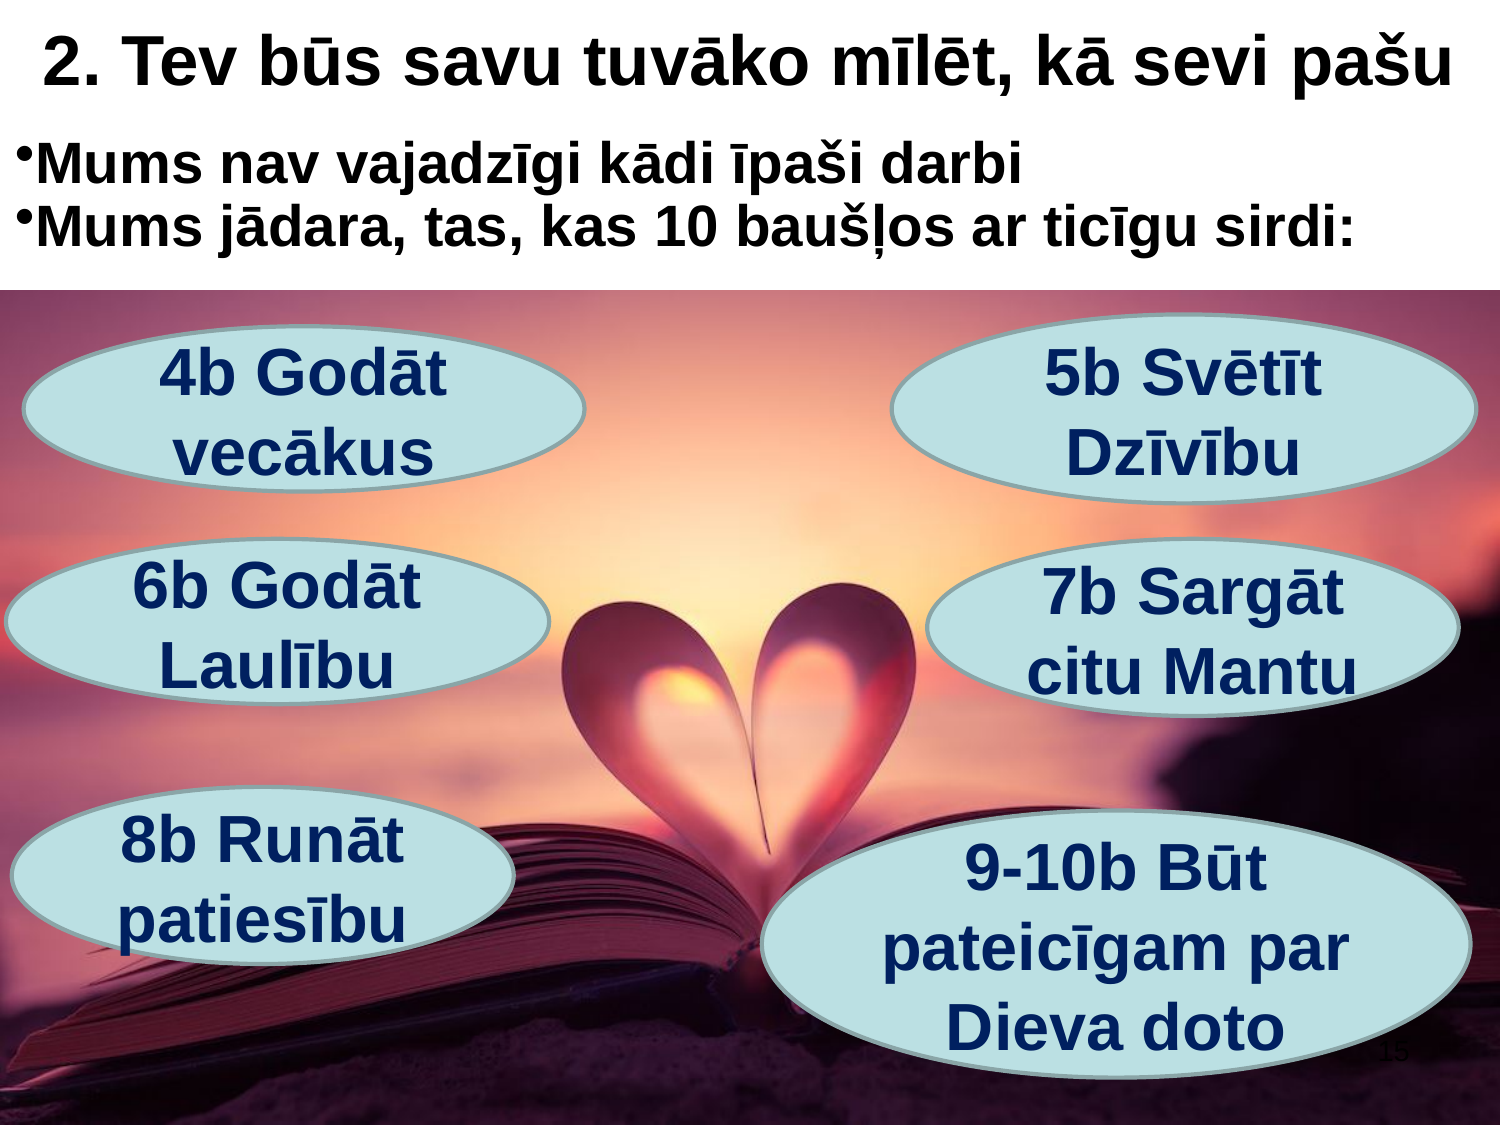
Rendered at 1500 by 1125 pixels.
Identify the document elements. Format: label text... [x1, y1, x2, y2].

picture [0, 290, 1500, 1125]
text_box 2. Tev būs savu tuvāko mīlēt, kā sevi pašu [0, 7, 1500, 125]
text_box Mums nav vajadzīgi kādi īpaši darbi Mums jādara, tas, kas 10 baušļos ar ticīgu sirdi: [0, 125, 1500, 279]
